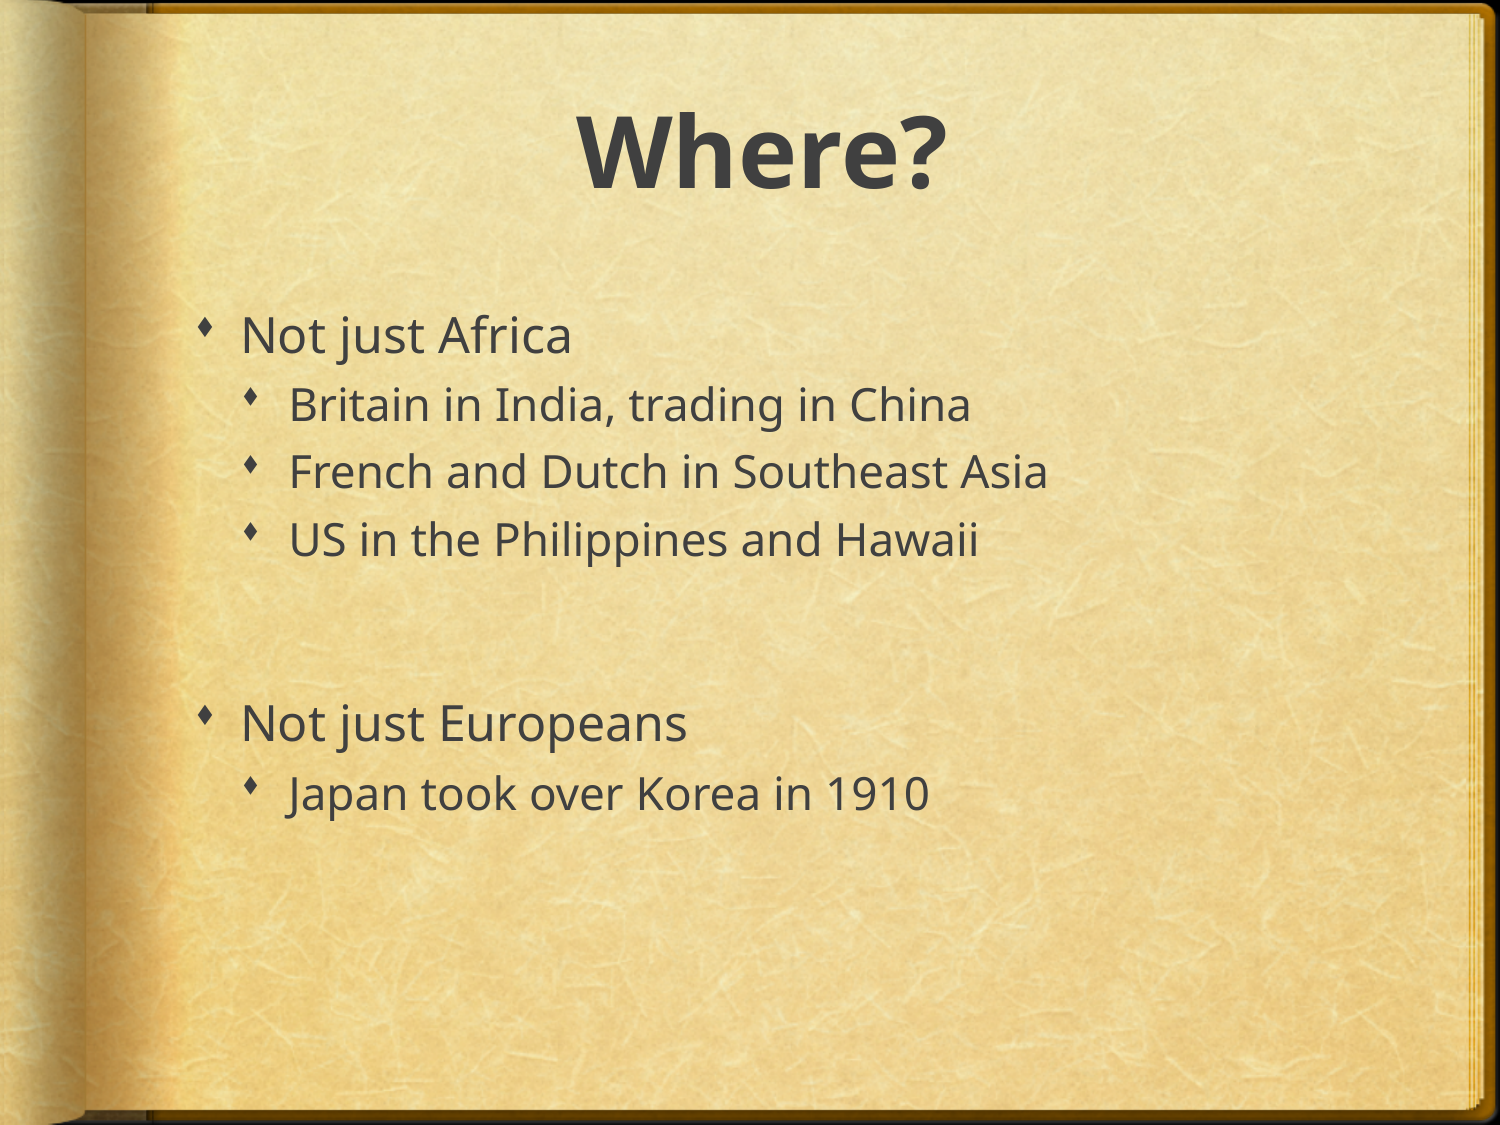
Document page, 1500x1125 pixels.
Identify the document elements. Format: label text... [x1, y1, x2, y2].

picture [0, 0, 1500, 1125]
title Where? [178, 45, 1372, 265]
list Not just Africa Britain in India, trading in China French and Dutch in Southeast Asia US in the Philippines and Hawaii Not just Europeans Japan took over Korea in 1910 [178, 295, 1372, 1005]
